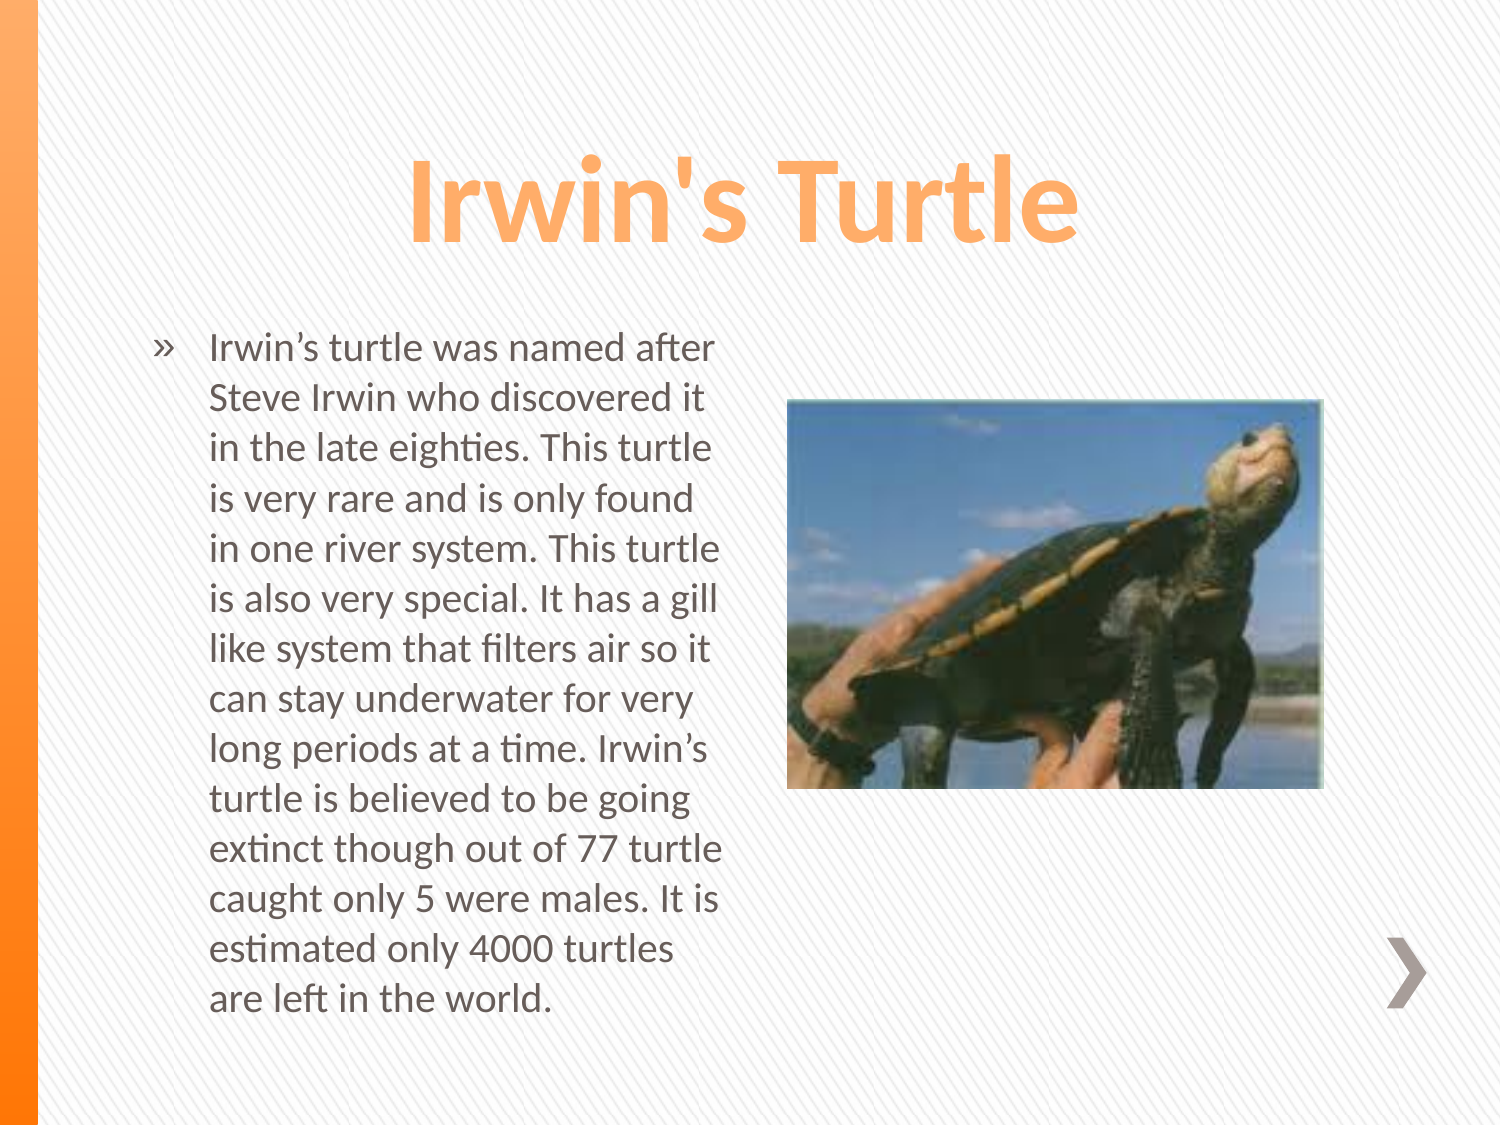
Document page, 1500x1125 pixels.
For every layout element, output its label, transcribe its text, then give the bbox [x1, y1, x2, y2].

picture [787, 399, 1324, 789]
title Irwin's Turtle [150, 87, 1338, 275]
list Irwin’s turtle was named after Steve Irwin who discovered it in the late eighties. This turtle is very rare and is only found in one river system. This turtle is also very special. It has a gill like system that filters air so it can stay underwater for very long periods at a time. Irwin’s turtle is believed to be going extinct though out of 77 turtle caught only 5 were males. It is estimated only 4000 turtles are left in the world. [137, 312, 750, 1038]
